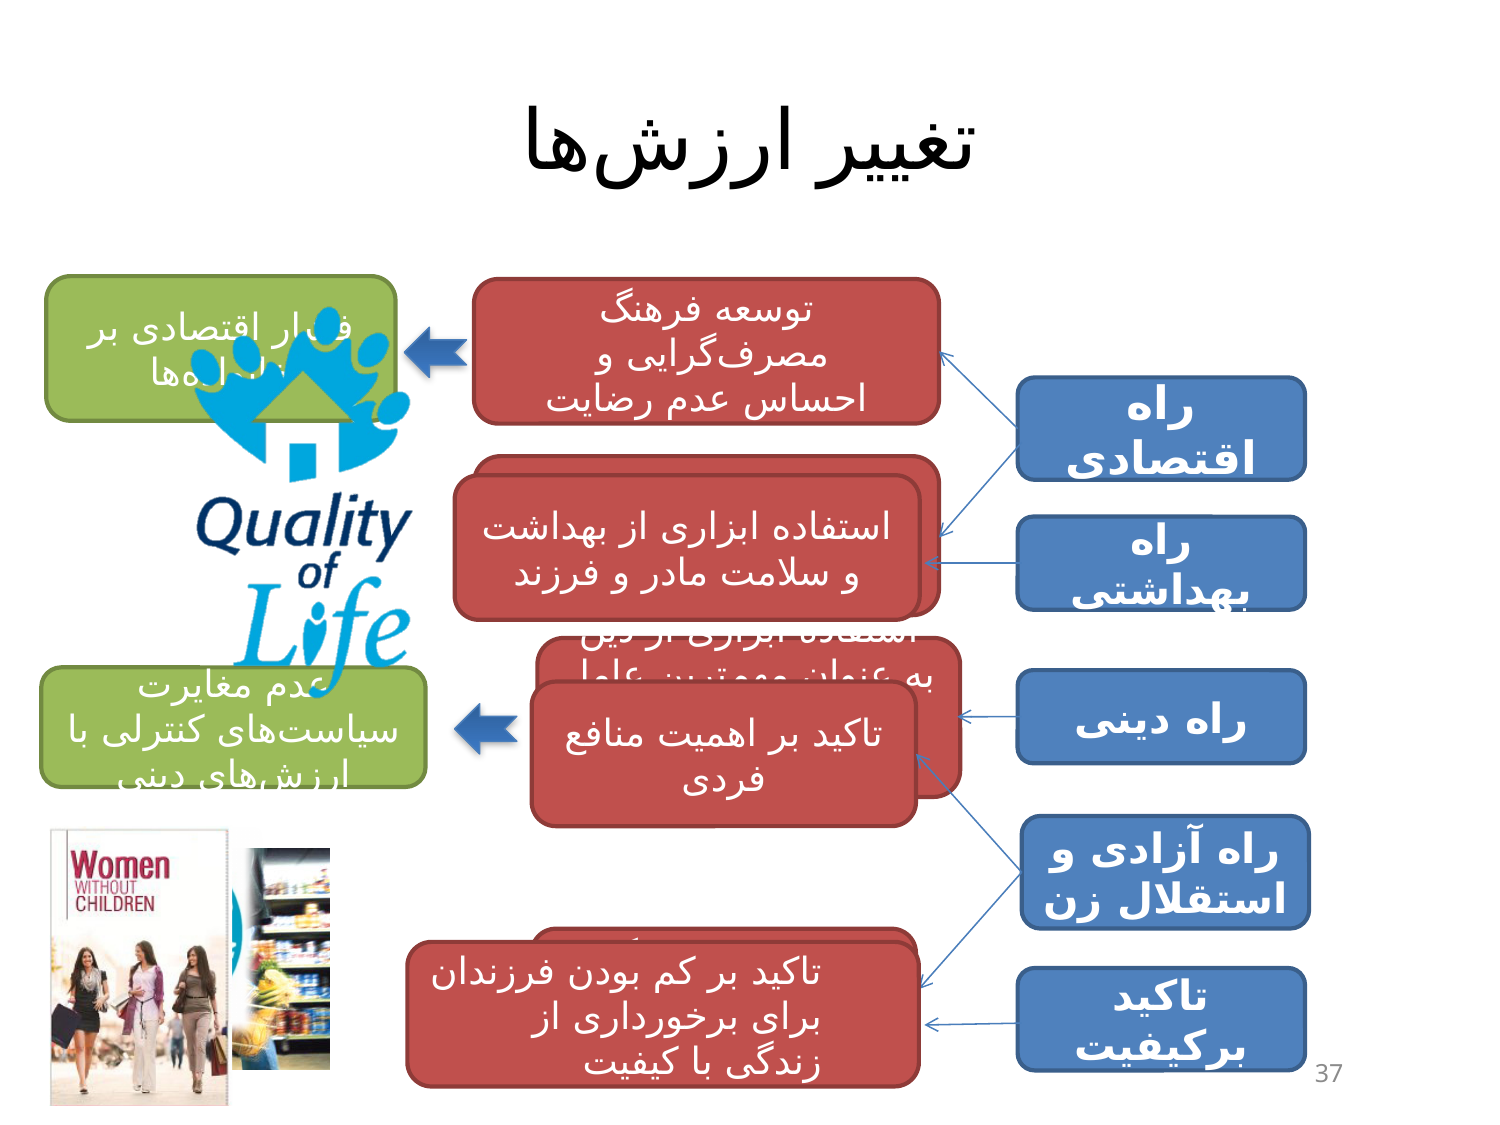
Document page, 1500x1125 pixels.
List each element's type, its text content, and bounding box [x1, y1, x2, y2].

text_box راه آزادی و استقلال زن [1022, 813, 1312, 931]
text_box توسعه فرهنگ مصرف‌گرایی و احساس عدم رضایت [471, 276, 942, 426]
title تغییر ارزش‌ها [75, 42, 1425, 231]
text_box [918, 872, 1017, 990]
text_box راه دینی [1015, 668, 1308, 766]
text_box راه بهداشتی [1015, 514, 1308, 612]
picture [40, 825, 330, 1107]
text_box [938, 442, 1022, 538]
text_box تاکید برکیفیت [1015, 965, 1308, 1073]
text_box تاکيد بر ضرورت کاهش جمعيت برای رسيدن به رشد اجتماعی و اقتصادی [473, 454, 942, 618]
text_box استفاده ابزاری از دين به عنوان مهم‌ترين عامل تأثيرگذار و موفق در اجرای سياست‌های کنترلی [535, 635, 963, 752]
text_box عدم مغایرت سياست‌های کنترلی با ارزش‌های دينی [39, 665, 428, 790]
text_box تاکيد بر اهميت منافع فردی [529, 679, 919, 829]
text_box تاکید بر کم بودن فرزندان برای برخورداری از زندگی با کیفیت [405, 939, 921, 1089]
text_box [924, 1022, 1022, 1026]
text_box راه اقتصادی [1015, 375, 1308, 482]
text_box [454, 703, 518, 755]
text_box استفاده ابزاری از بهداشت و سلامت مادر و فرزند [452, 473, 922, 622]
text_box فشار اقتصادی بر خانواده‌ها [44, 274, 388, 423]
picture [169, 281, 444, 717]
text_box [915, 753, 1022, 873]
slide_number 37 [1299, 1042, 1425, 1103]
text_box [449, 339, 468, 366]
text_box تغيير سبک زندگی مطابق مدل زندگی غربی [533, 926, 913, 946]
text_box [938, 350, 1018, 429]
